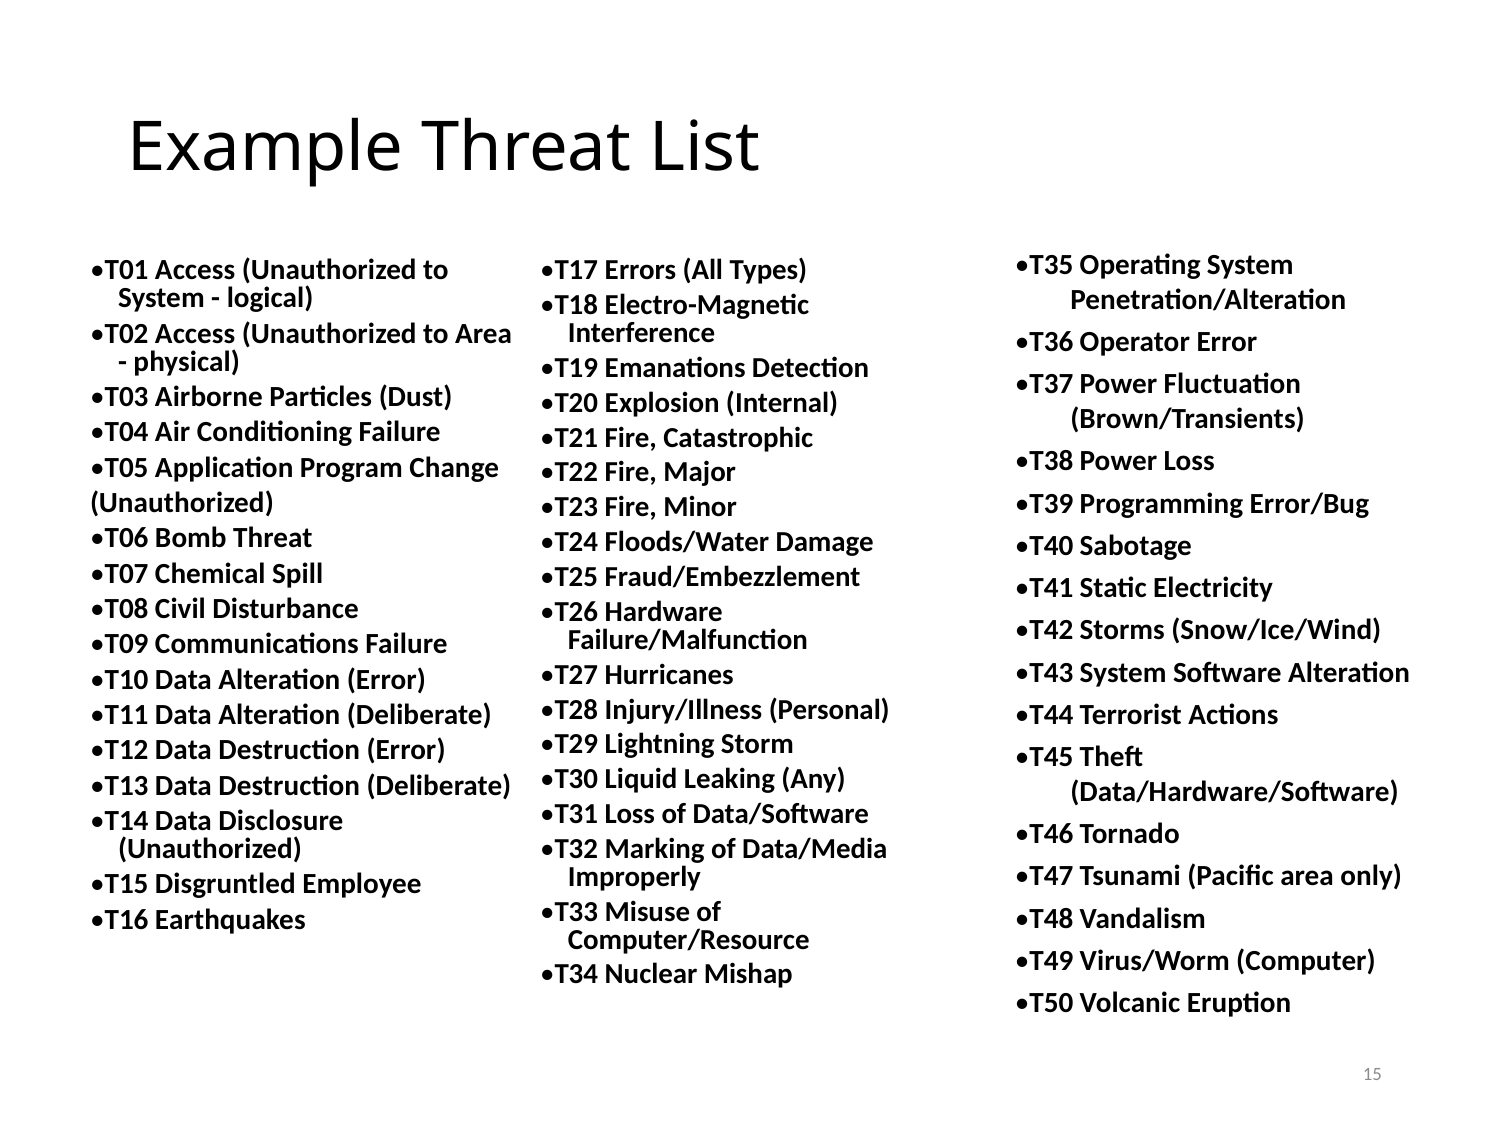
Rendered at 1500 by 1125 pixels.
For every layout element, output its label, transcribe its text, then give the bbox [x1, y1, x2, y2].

title Example Threat List [112, 54, 1388, 243]
list •T01 Access (Unauthorized to System - logical) •T02 Access (Unauthorized to Area - physical) •T03 Airborne Particles (Dust) •T04 Air Conditioning Failure •T05 Application Program Change (Unauthorized) •T06 Bomb Threat •T07 Chemical Spill •T08 Civil Disturbance •T09 Communications Failure •T10 Data Alteration (Error) •T11 Data Alteration (Deliberate) •T12 Data Destruction (Error) •T13 Data Destruction (Deliberate) •T14 Data Disclosure (Unauthorized) •T15 Disgruntled Employee •T16 Earthquakes [75, 249, 538, 1032]
list •T17 Errors (All Types) •T18 Electro-Magnetic Interference •T19 Emanations Detection •T20 Explosion (Internal) •T21 Fire, Catastrophic •T22 Fire, Major •T23 Fire, Minor •T24 Floods/Water Damage •T25 Fraud/Embezzlement •T26 Hardware Failure/Malfunction •T27 Hurricanes •T28 Injury/Illness (Personal) •T29 Lightning Storm •T30 Liquid Leaking (Any) •T31 Loss of Data/Software •T32 Marking of Data/Media Improperly •T33 Misuse of Computer/Resource •T34 Nuclear Mishap [525, 249, 963, 1004]
text_box •T35 Operating System Penetration/Alteration •T36 Operator Error •T37 Power Fluctuation (Brown/Transients) •T38 Power Loss •T39 Programming Error/Bug •T40 Sabotage •T41 Static Electricity •T42 Storms (Snow/Ice/Wind) •T43 System Software Alteration •T44 Terrorist Actions •T45 Theft (Data/Hardware/Software) •T46 Tornado •T47 Tsunami (Pacific area only) •T48 Vandalism •T49 Virus/Worm (Computer) •T50 Volcanic Eruption [999, 237, 1475, 913]
slide_number 15 [1059, 1042, 1397, 1103]
